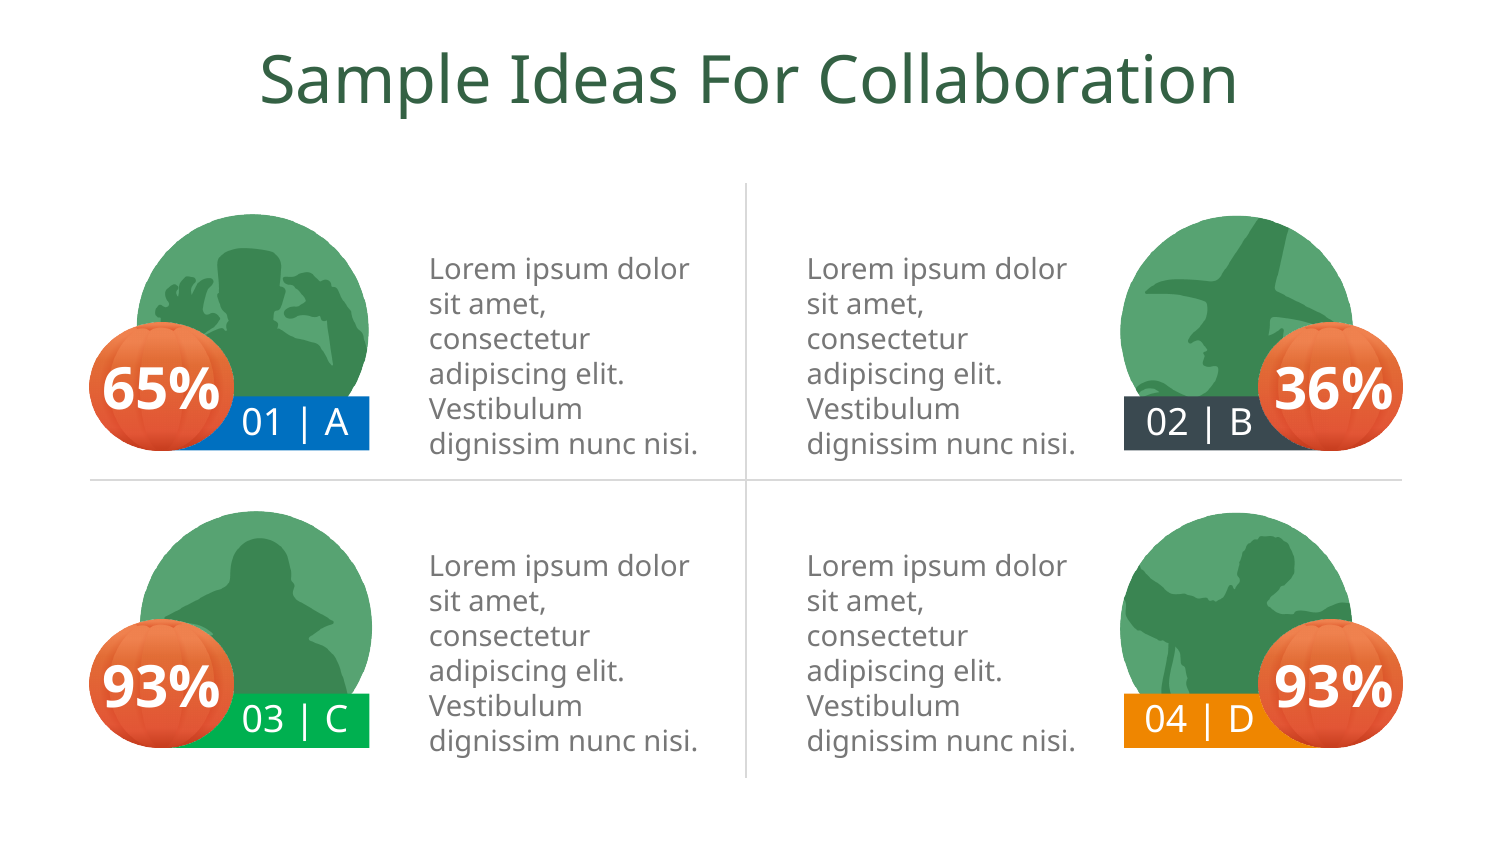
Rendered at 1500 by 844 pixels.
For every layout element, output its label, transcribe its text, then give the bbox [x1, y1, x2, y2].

picture [1118, 209, 1403, 451]
text_box Lorem ipsum dolor sit amet, consectetur adipiscing elit. Vestibulum dignissim nunc nisi. [414, 243, 724, 468]
text_box Sample Ideas For Collaboration [244, 29, 1256, 125]
text_box Lorem ipsum dolor sit amet, consectetur adipiscing elit. Vestibulum dignissim nunc nisi. [791, 540, 1101, 765]
picture [89, 209, 372, 451]
text_box Lorem ipsum dolor sit amet, consectetur adipiscing elit. Vestibulum dignissim nunc nisi. [791, 243, 1101, 468]
picture [89, 506, 376, 749]
picture [1117, 506, 1403, 749]
text_box Lorem ipsum dolor sit amet, consectetur adipiscing elit. Vestibulum dignissim nunc nisi. [414, 540, 724, 765]
